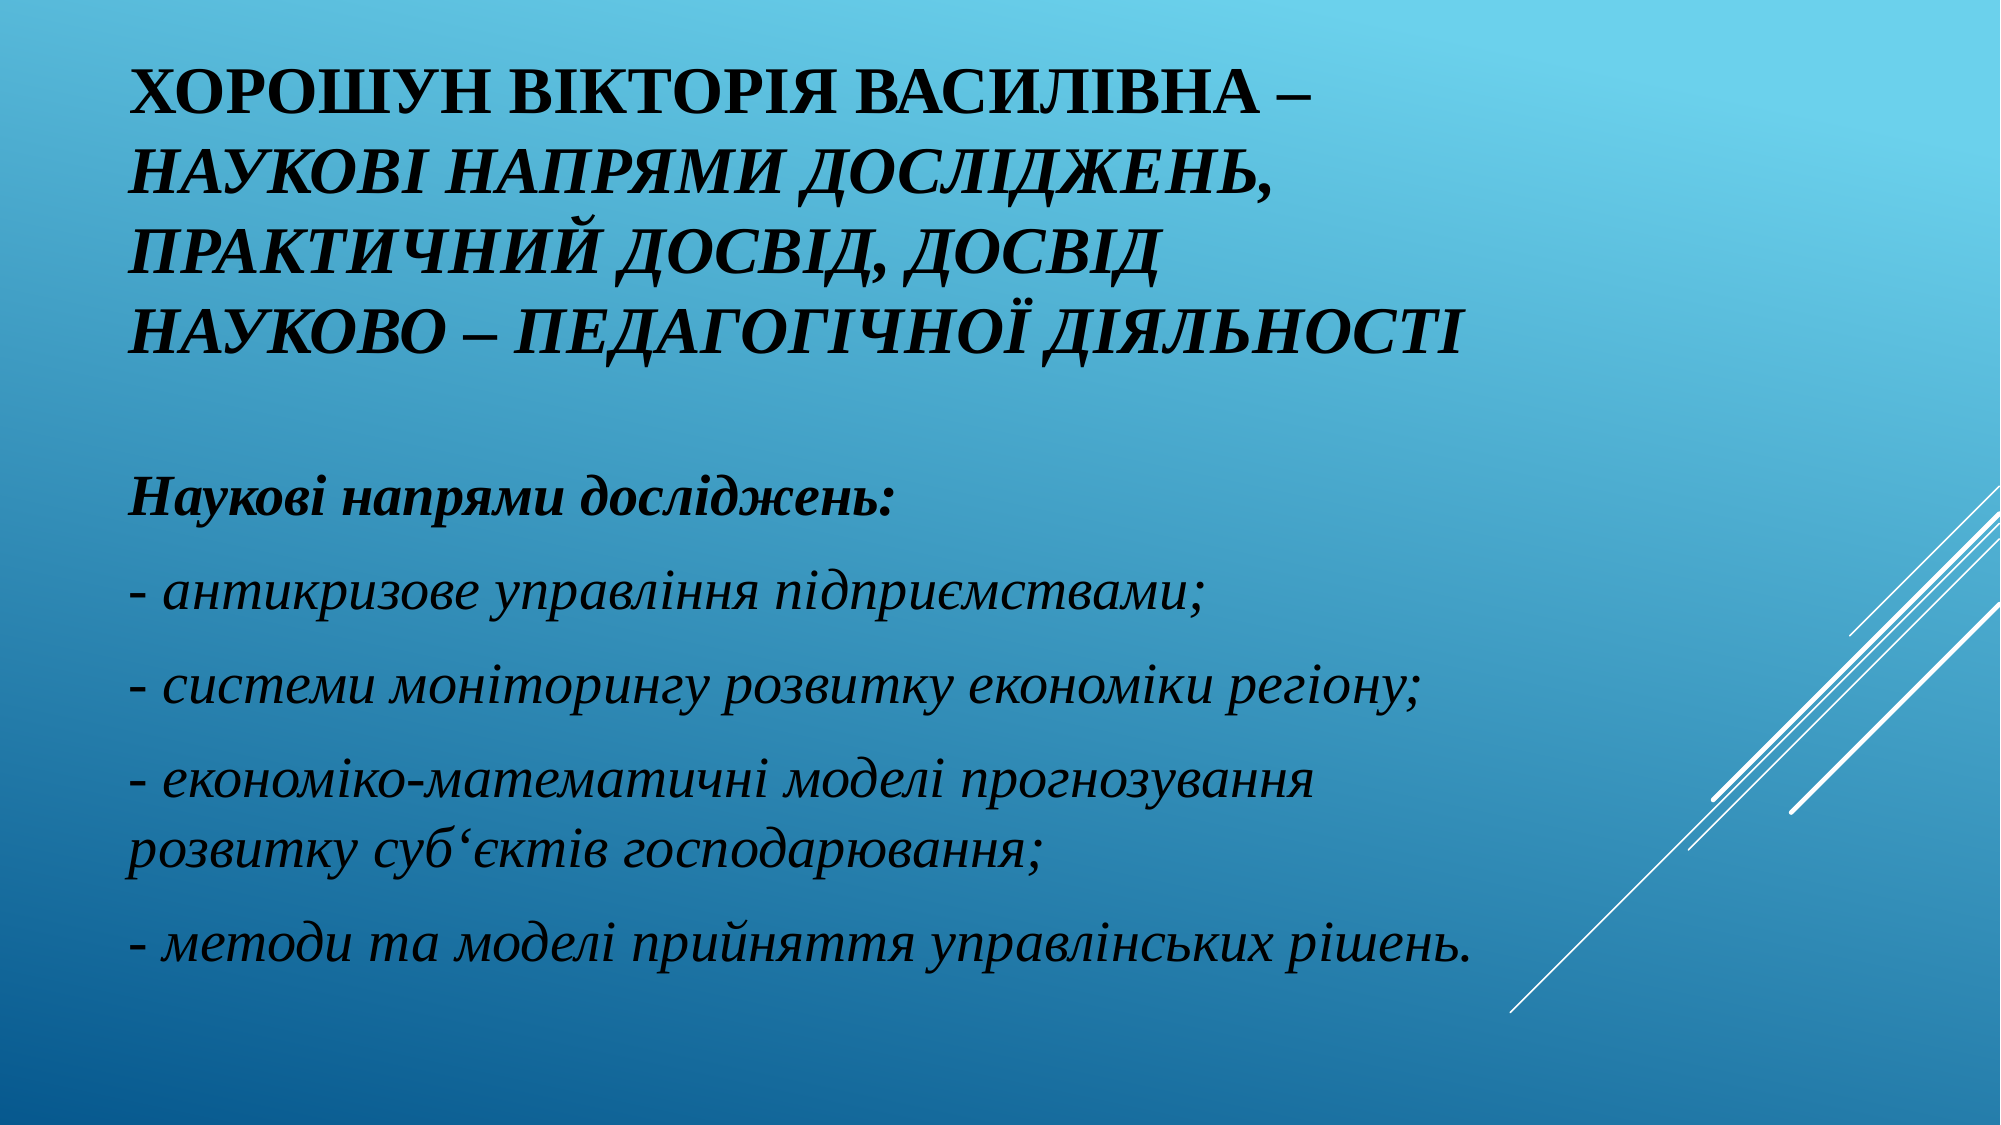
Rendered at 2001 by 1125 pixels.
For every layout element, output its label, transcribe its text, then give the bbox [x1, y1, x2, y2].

list Наукові напрями досліджень: - антикризове управління підприємствами; - системи моніторингу розвитку економіки регіону; - економіко-математичні моделі прогнозування розвитку суб‘єктів господарювання; - методи та моделі прийняття управлінських рішень. [114, 382, 1514, 1049]
title Хорошун Вікторія василівна – наукові напрями досліджень, практичний досвід, досвід науково – педагогічної діяльності [114, 46, 1514, 367]
